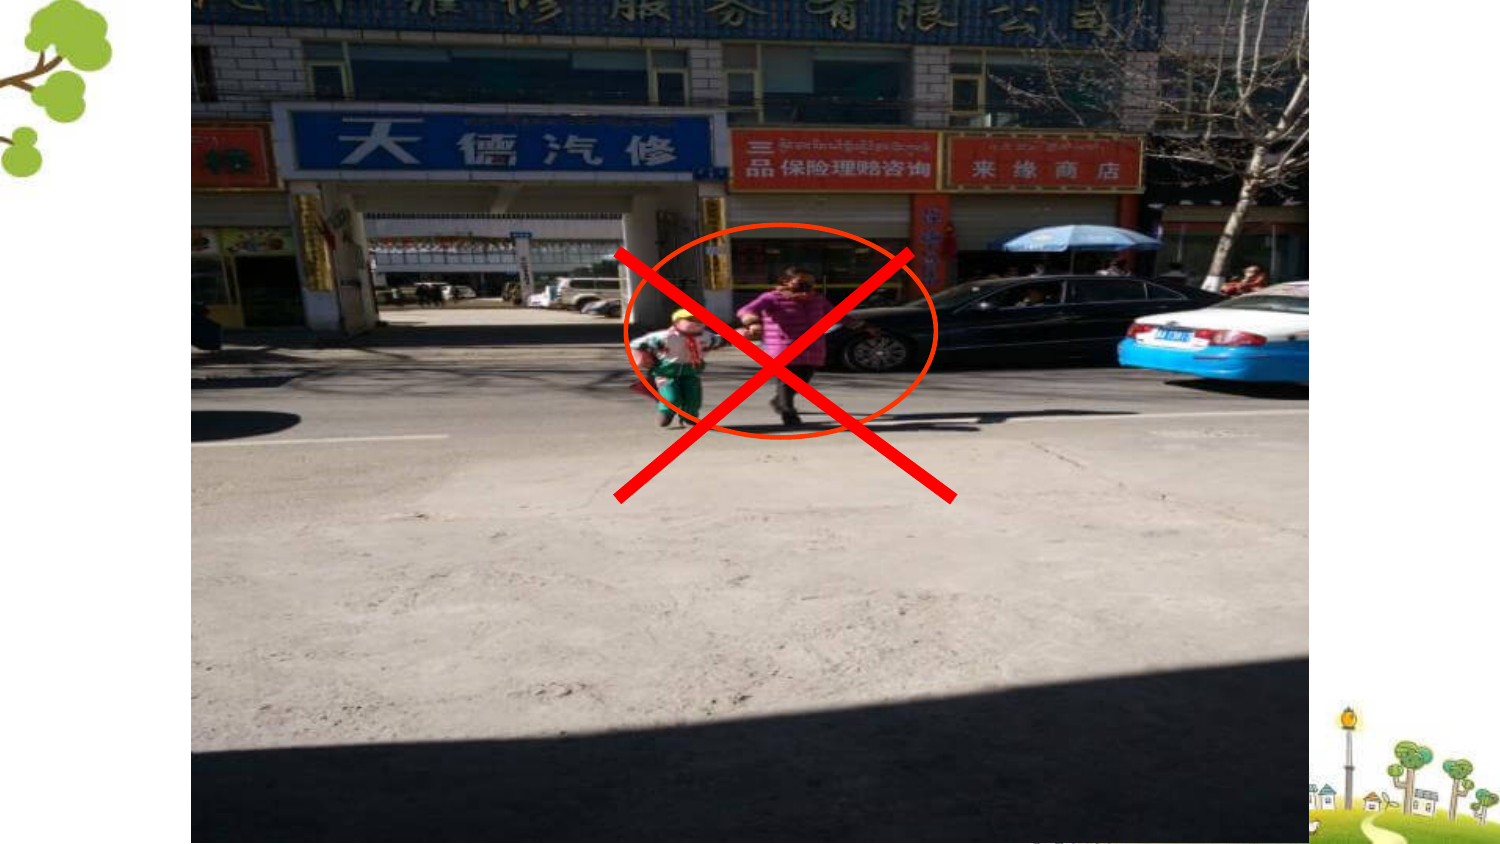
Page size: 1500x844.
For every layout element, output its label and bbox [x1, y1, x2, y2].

text_box [617, 224, 954, 500]
picture [0, 0, 1500, 844]
